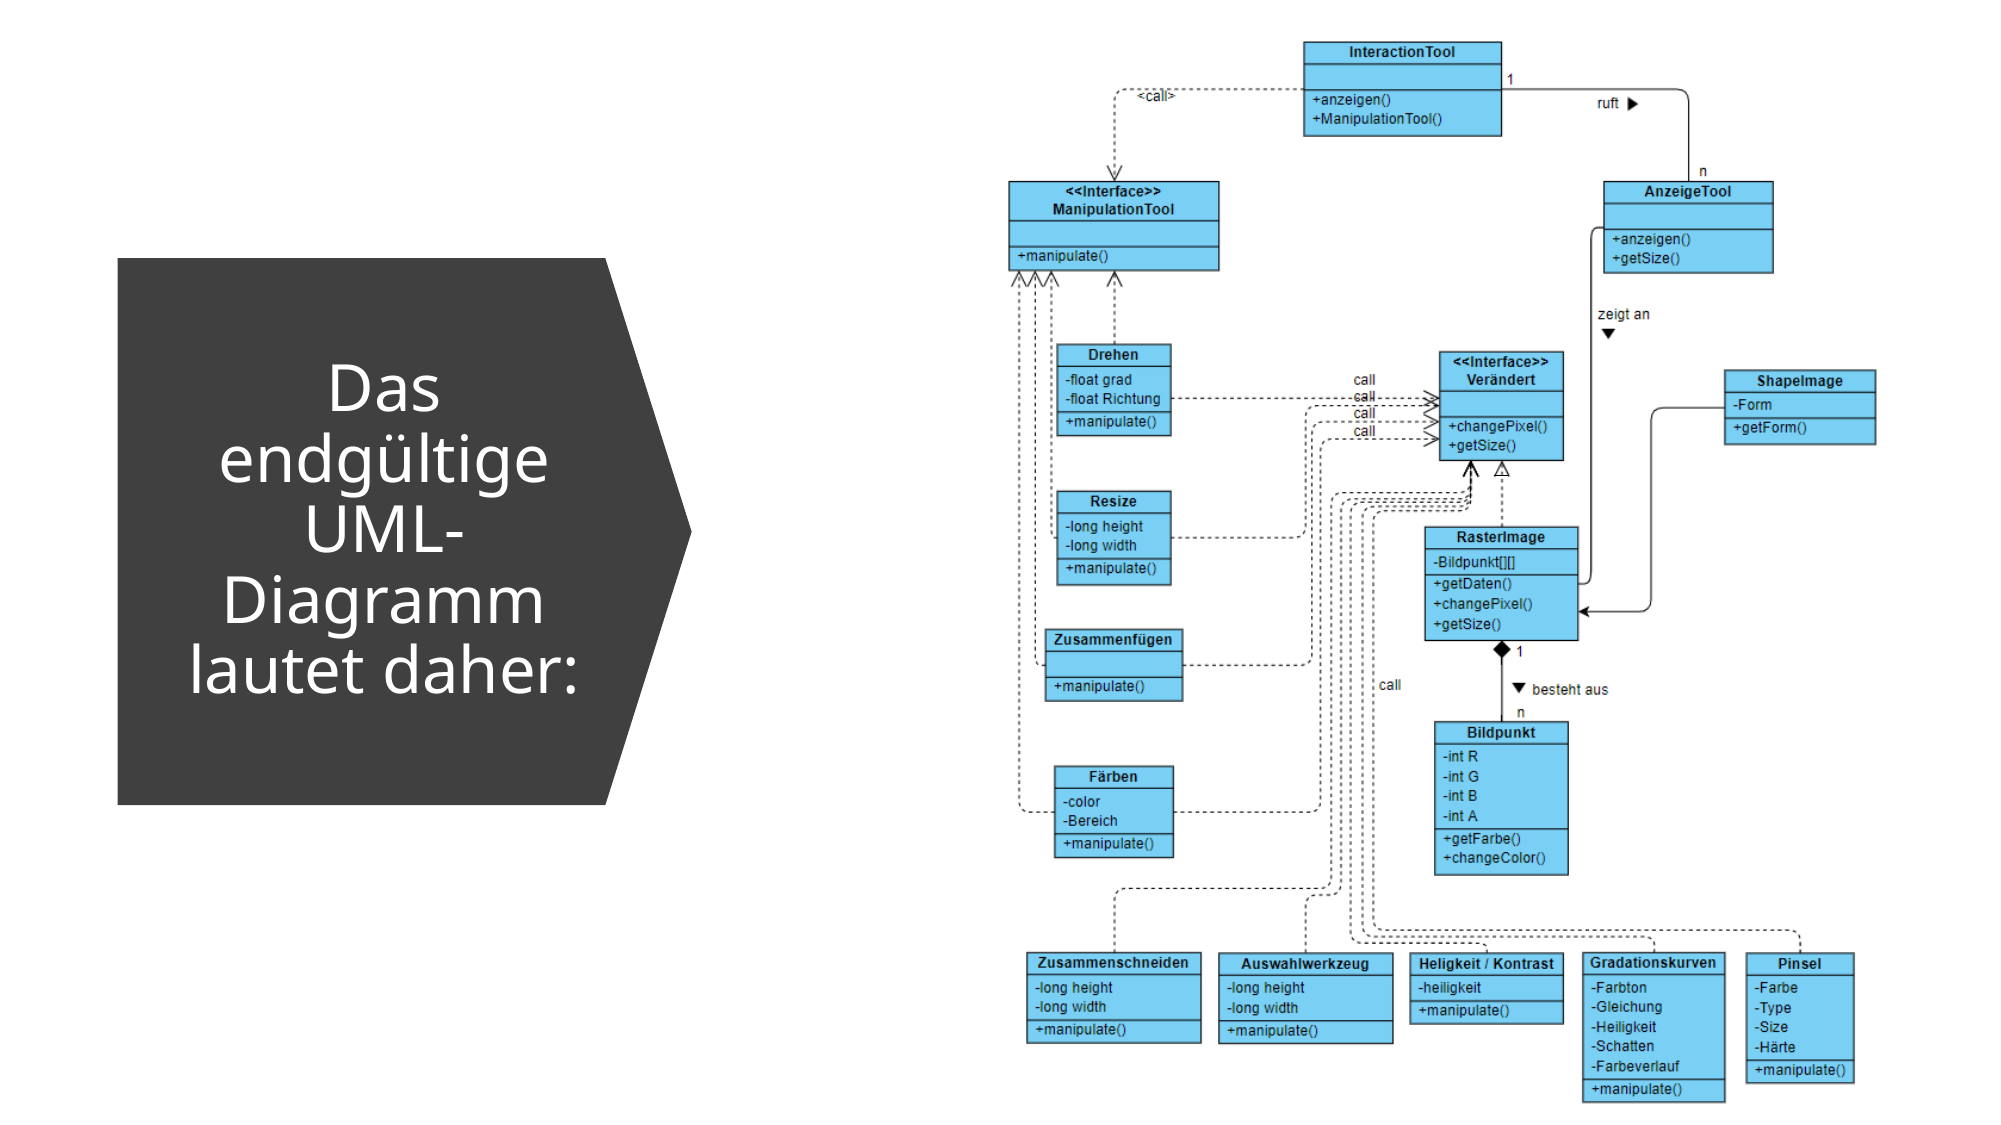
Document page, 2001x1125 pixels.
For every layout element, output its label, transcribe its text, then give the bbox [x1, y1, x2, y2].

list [999, 13, 1929, 1112]
title Das endgültige UML-Diagramm lautet daher: [168, 322, 601, 741]
text_box [116, 257, 693, 807]
